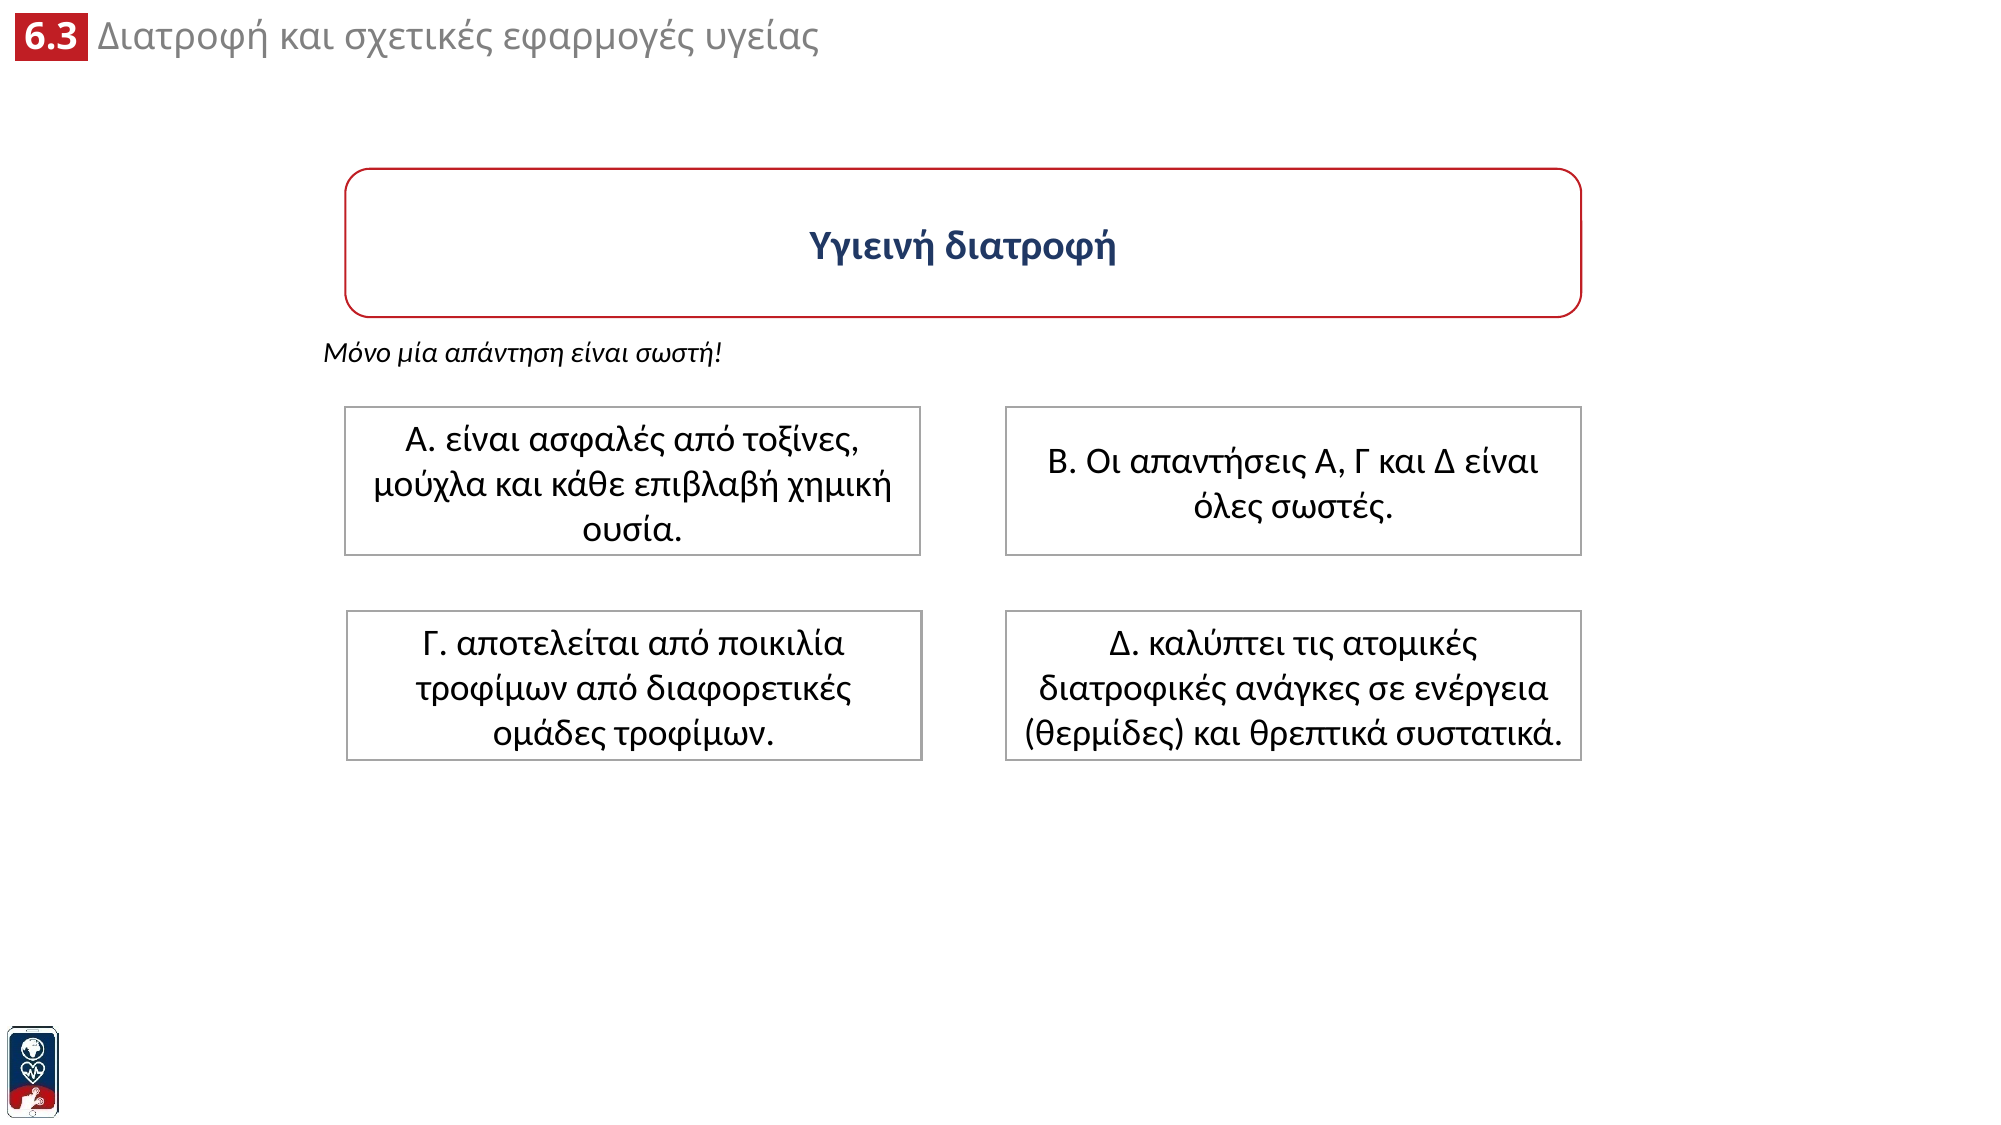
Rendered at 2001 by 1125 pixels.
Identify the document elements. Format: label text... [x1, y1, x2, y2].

text_box Δ. καλύπτει τις ατομικές διατροφικές ανάγκες σε ενέργεια (θερμίδες) και θρεπτικά συστατικά. [1005, 610, 1582, 761]
text_box Γ. αποτελείται από ποικιλία τροφίμων από διαφορετικές ομάδες τροφίμων. [346, 610, 923, 761]
text_box B. Οι απαντήσεις Α, Γ και Δ είναι όλες σωστές. [1005, 406, 1582, 556]
text_box Υγιεινή διατροφή [344, 167, 1583, 319]
text_box Μόνο μία απάντηση είναι σωστή! [308, 325, 738, 376]
text_box Α. είναι ασφαλές από τοξίνες, μούχλα και κάθε επιβλαβή χημική ουσία. [344, 406, 921, 556]
picture [7, 1026, 59, 1118]
